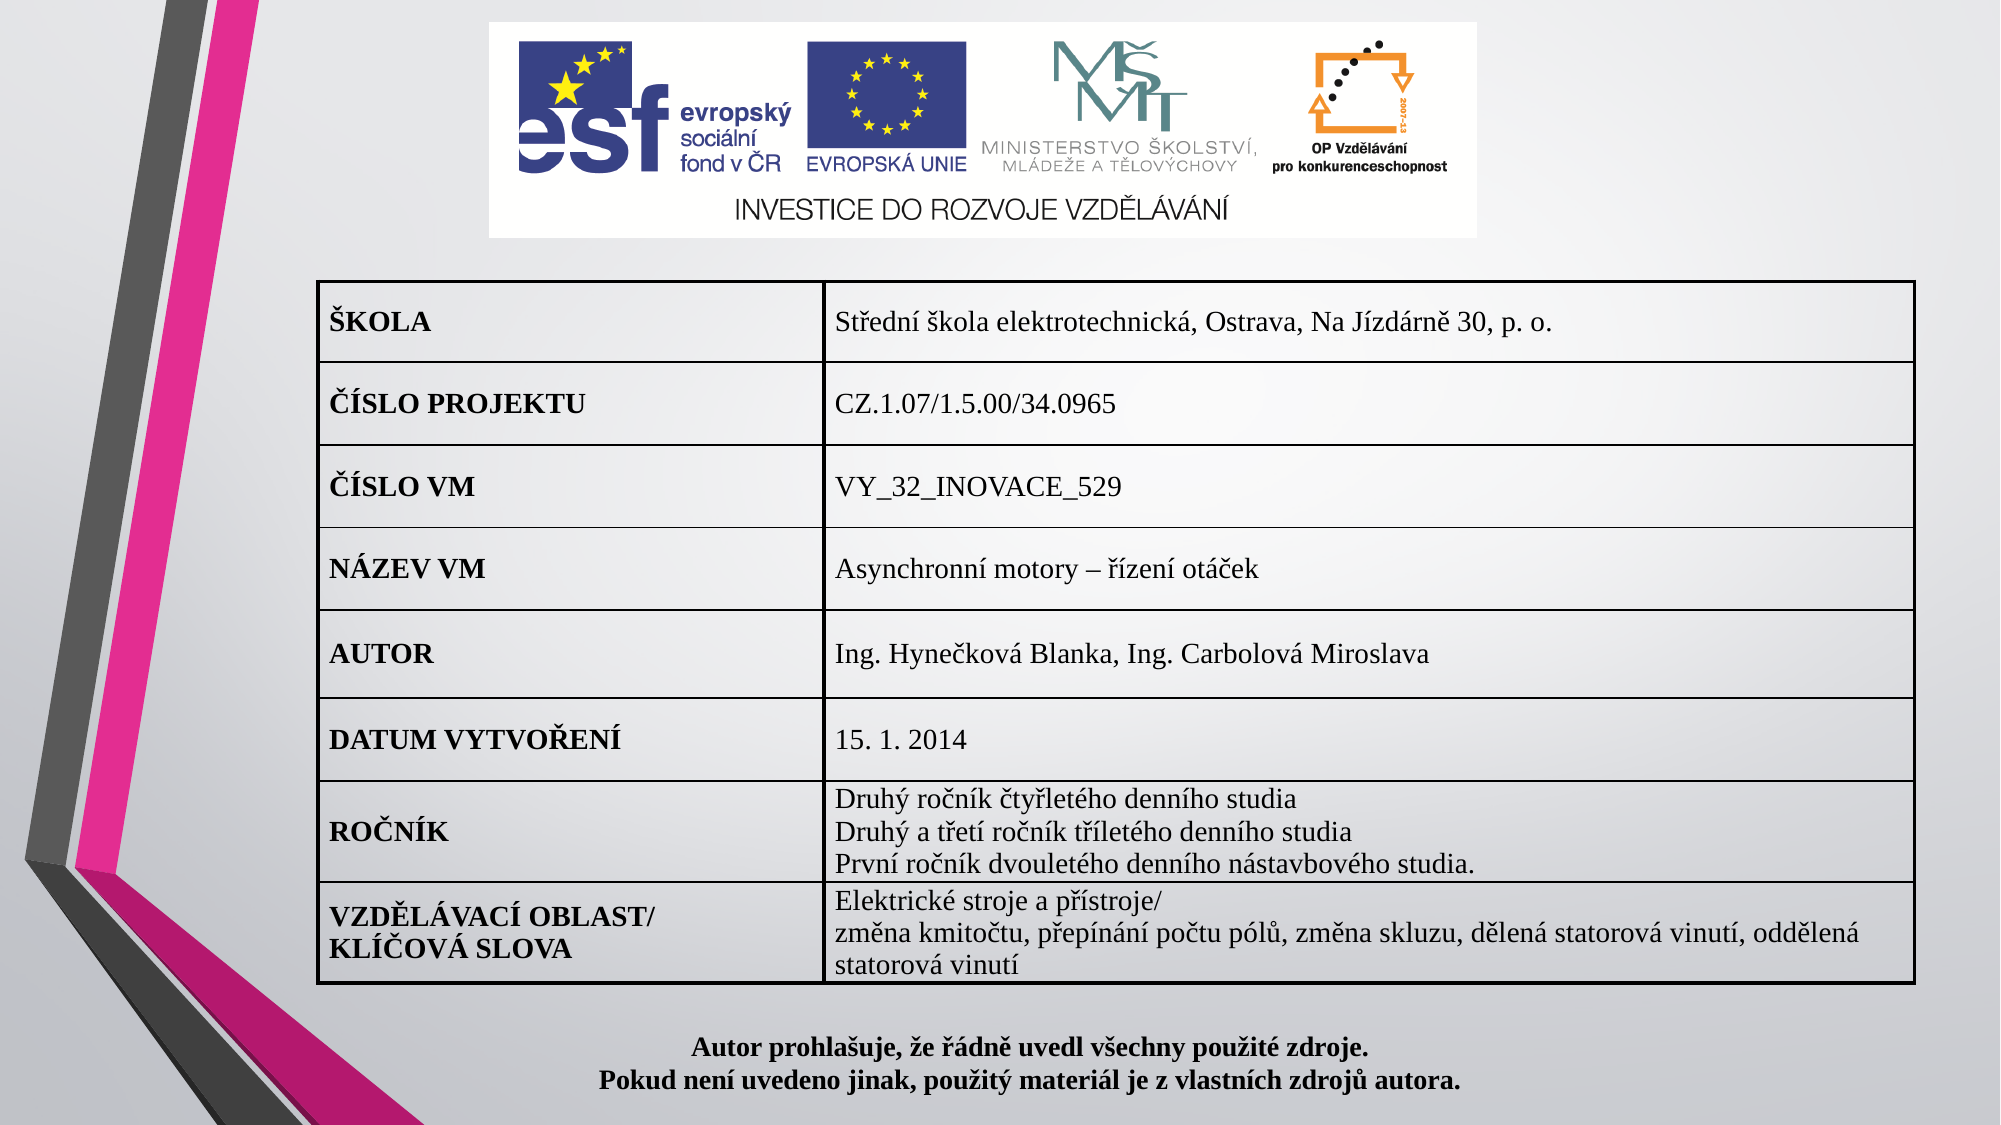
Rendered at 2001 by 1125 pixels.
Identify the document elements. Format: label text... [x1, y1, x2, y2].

table_cell VY_32_INOVACE_529 [826, 446, 1913, 527]
table_cell ROČNÍK [320, 782, 822, 881]
table_cell 15. 1. 2014 [826, 699, 1913, 780]
table_cell Asynchronní motory – řízení otáček [826, 528, 1913, 609]
table_header Střední škola elektrotechnická, Ostrava, Na Jízdárně 30, p. o. [826, 283, 1913, 361]
table_cell ČÍSLO VM [320, 446, 822, 527]
table_cell Druhý ročník čtyřletého denního studia Druhý a třetí ročník tříletého denního studia První ročník dvouletého denního nástavbového studia. [826, 782, 1913, 881]
table_cell AUTOR [320, 611, 822, 697]
table_cell Elektrické stroje a přístroje/ změna kmitočtu, přepínání počtu pólů, změna skluzu, dělená statorová vinutí, oddělená statorová vinutí [826, 883, 1913, 981]
text_box Autor prohlašuje, že řádně uvedl všechny použité zdroje. Pokud není uvedeno jinak, použitý materiál je z vlastních zdrojů autora. [538, 1020, 1523, 1103]
table_cell DATUM VYTVOŘENÍ [320, 699, 822, 780]
picture [489, 22, 1477, 239]
table_cell VZDĚLÁVACÍ OBLAST/ KLÍČOVÁ SLOVA [320, 883, 822, 981]
table_header ŠKOLA [320, 283, 822, 361]
table_cell CZ.1.07/1.5.00/34.0965 [826, 363, 1913, 444]
table_cell Ing. Hynečková Blanka, Ing. Carbolová Miroslava [826, 611, 1913, 697]
table_cell ČÍSLO PROJEKTU [320, 363, 822, 444]
table_cell NÁZEV VM [320, 528, 822, 609]
